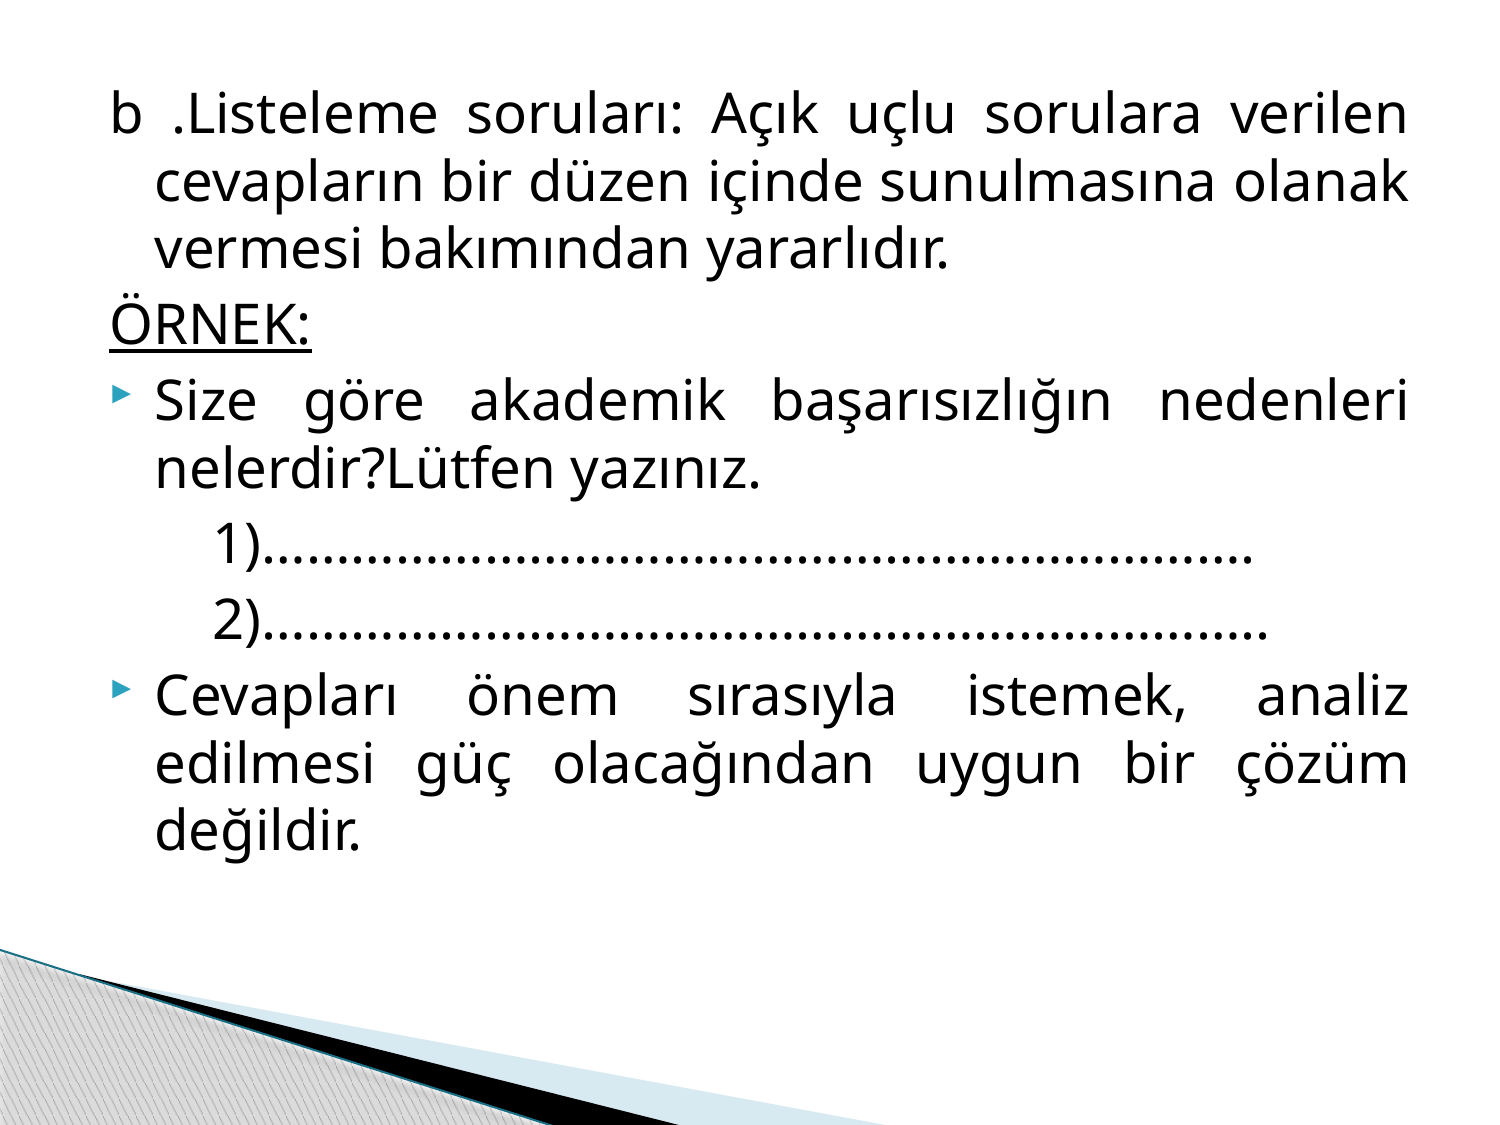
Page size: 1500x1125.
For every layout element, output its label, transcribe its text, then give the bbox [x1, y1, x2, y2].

list b .Listeleme soruları: Açık uçlu sorulara verilen cevapların bir düzen içinde sunulmasına olanak vermesi bakımından yararlıdır. ÖRNEK: Size göre akademik başarısızlığın nedenleri nelerdir?Lütfen yazınız. 1)…………………………………………………………. 2)………………………………………………………….. Cevapları önem sırasıyla istemek, analiz edilmesi güç olacağından uygun bir çözüm değildir. [75, 70, 1425, 986]
